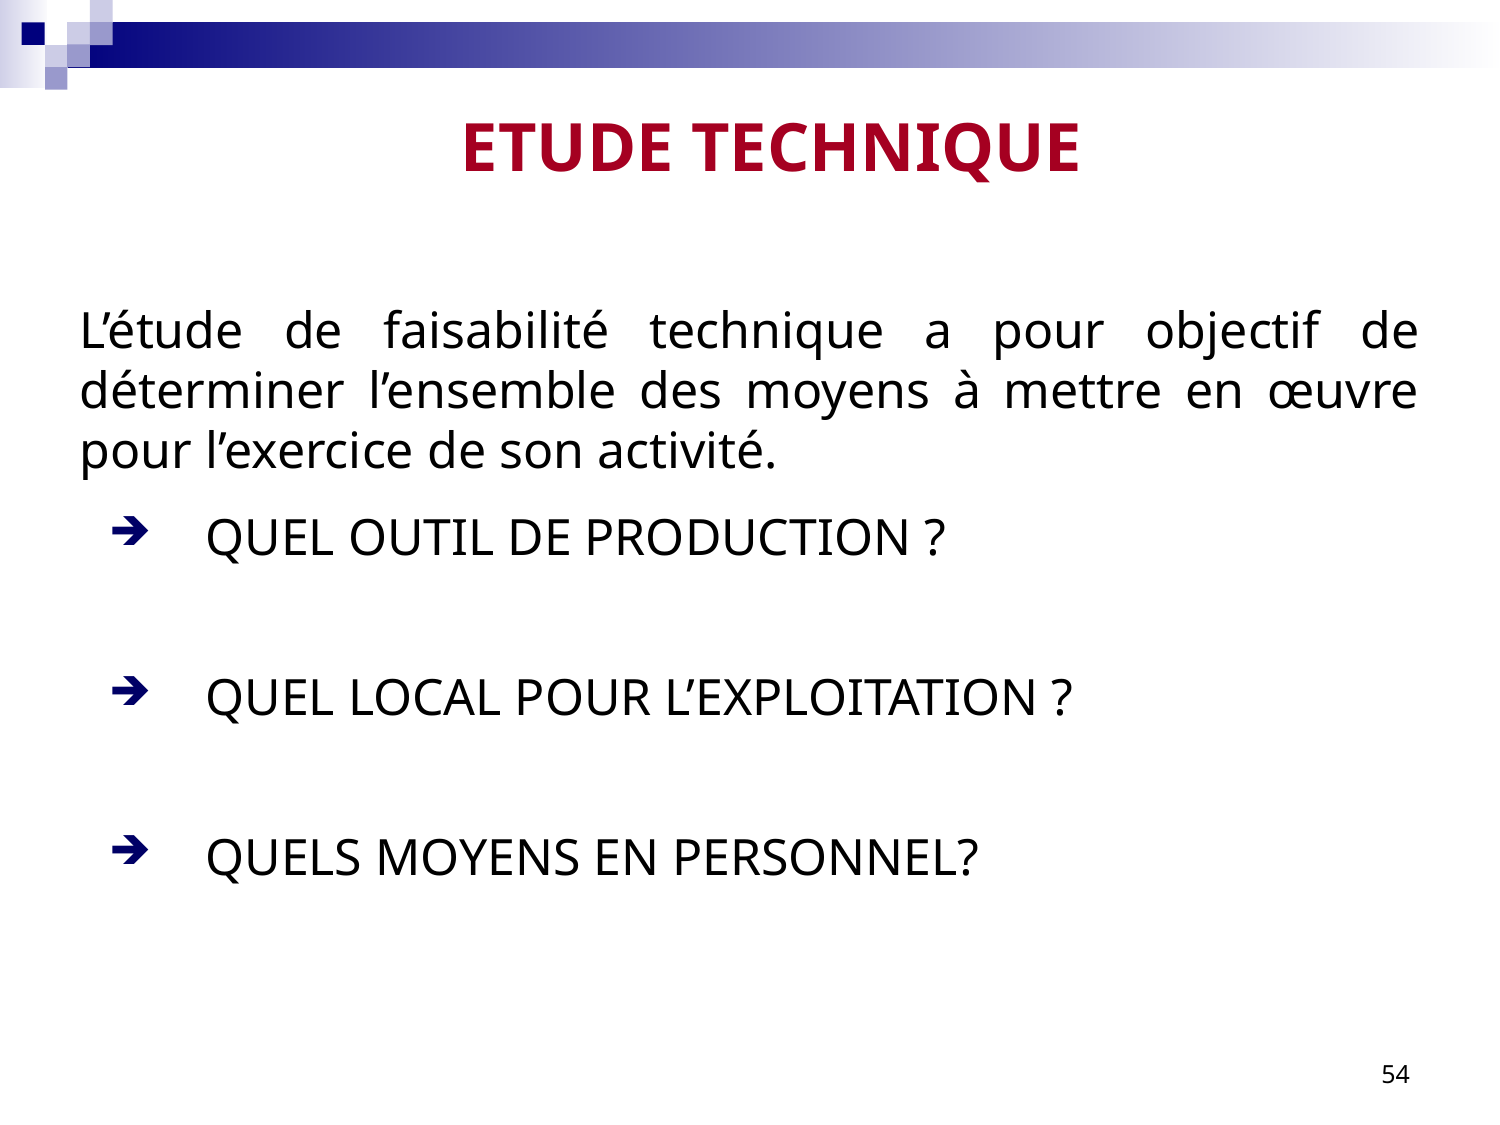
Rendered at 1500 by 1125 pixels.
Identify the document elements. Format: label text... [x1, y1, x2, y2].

slide_number 54 [1074, 1025, 1425, 1100]
list L’étude de faisabilité technique a pour objectif de déterminer l’ensemble des moyens à mettre en œuvre pour l’exercice de son activité. QUEL OUTIL DE PRODUCTION ? QUEL LOCAL POUR L’EXPLOITATION ? QUELS MOYENS EN PERSONNEL? [64, 290, 1436, 905]
title ETUDE TECHNIQUE [96, 96, 1447, 194]
